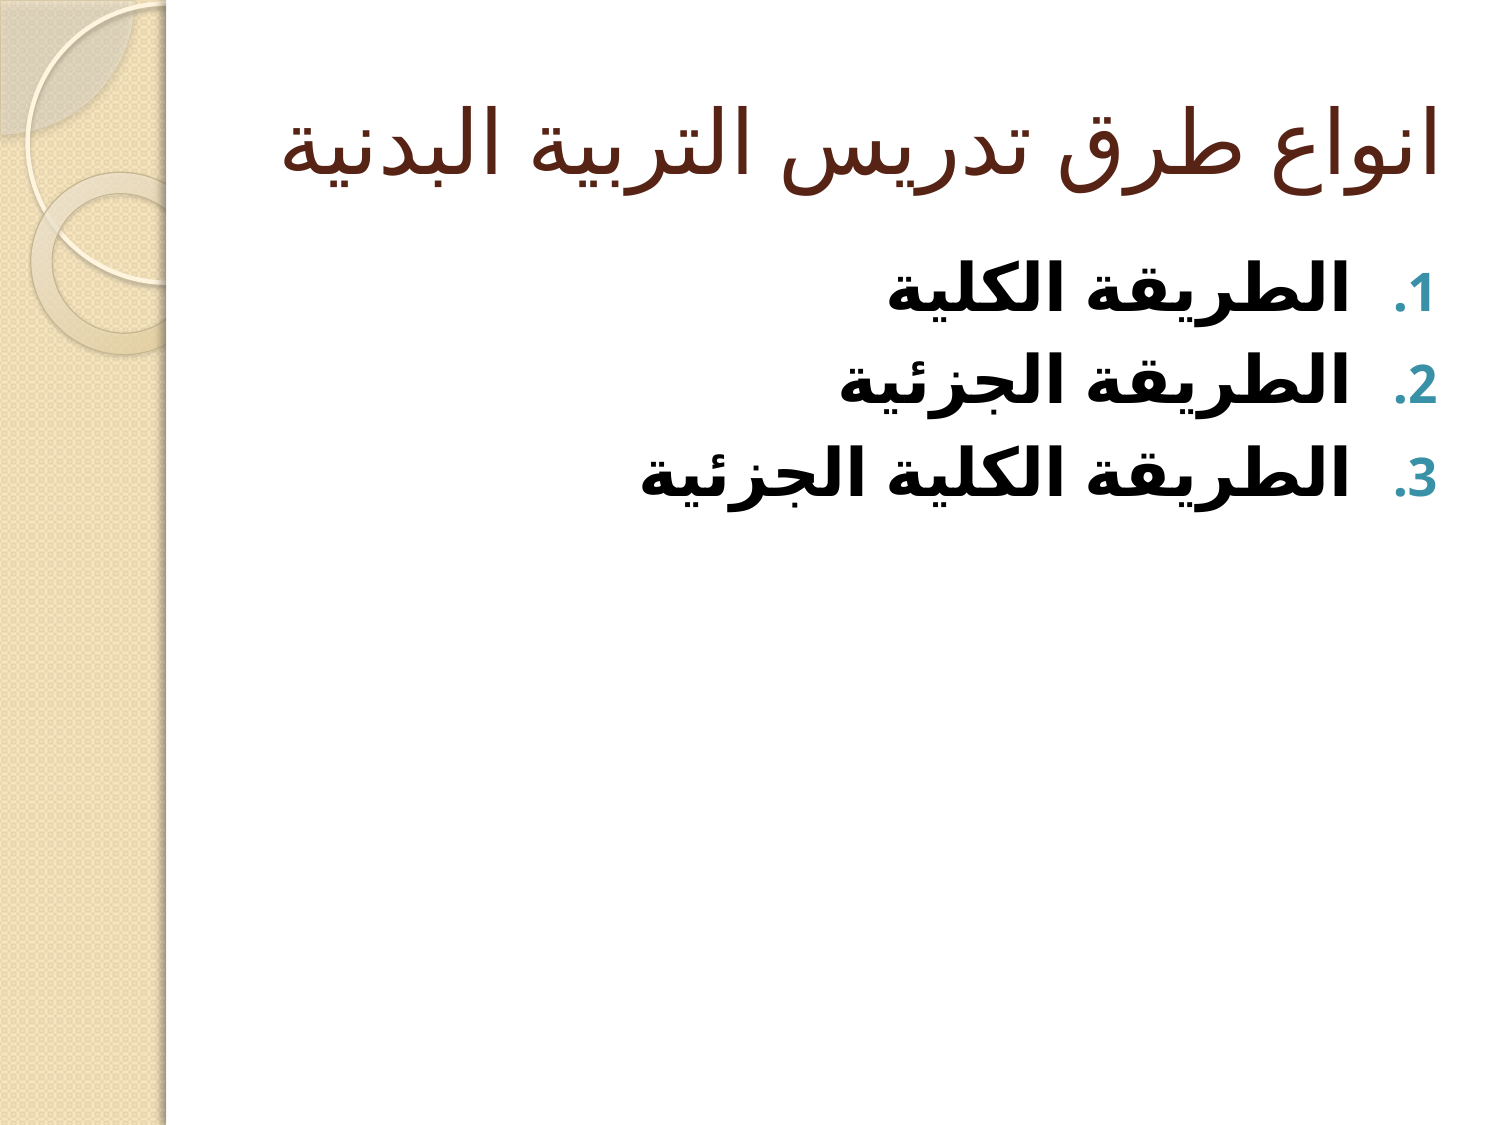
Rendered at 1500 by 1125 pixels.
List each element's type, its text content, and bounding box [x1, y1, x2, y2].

list الطريقة الكلية الطريقة الجزئية الطريقة الكلية الجزئية [235, 237, 1466, 1025]
title انواع طرق تدريس التربية البدنية [235, 45, 1466, 233]
